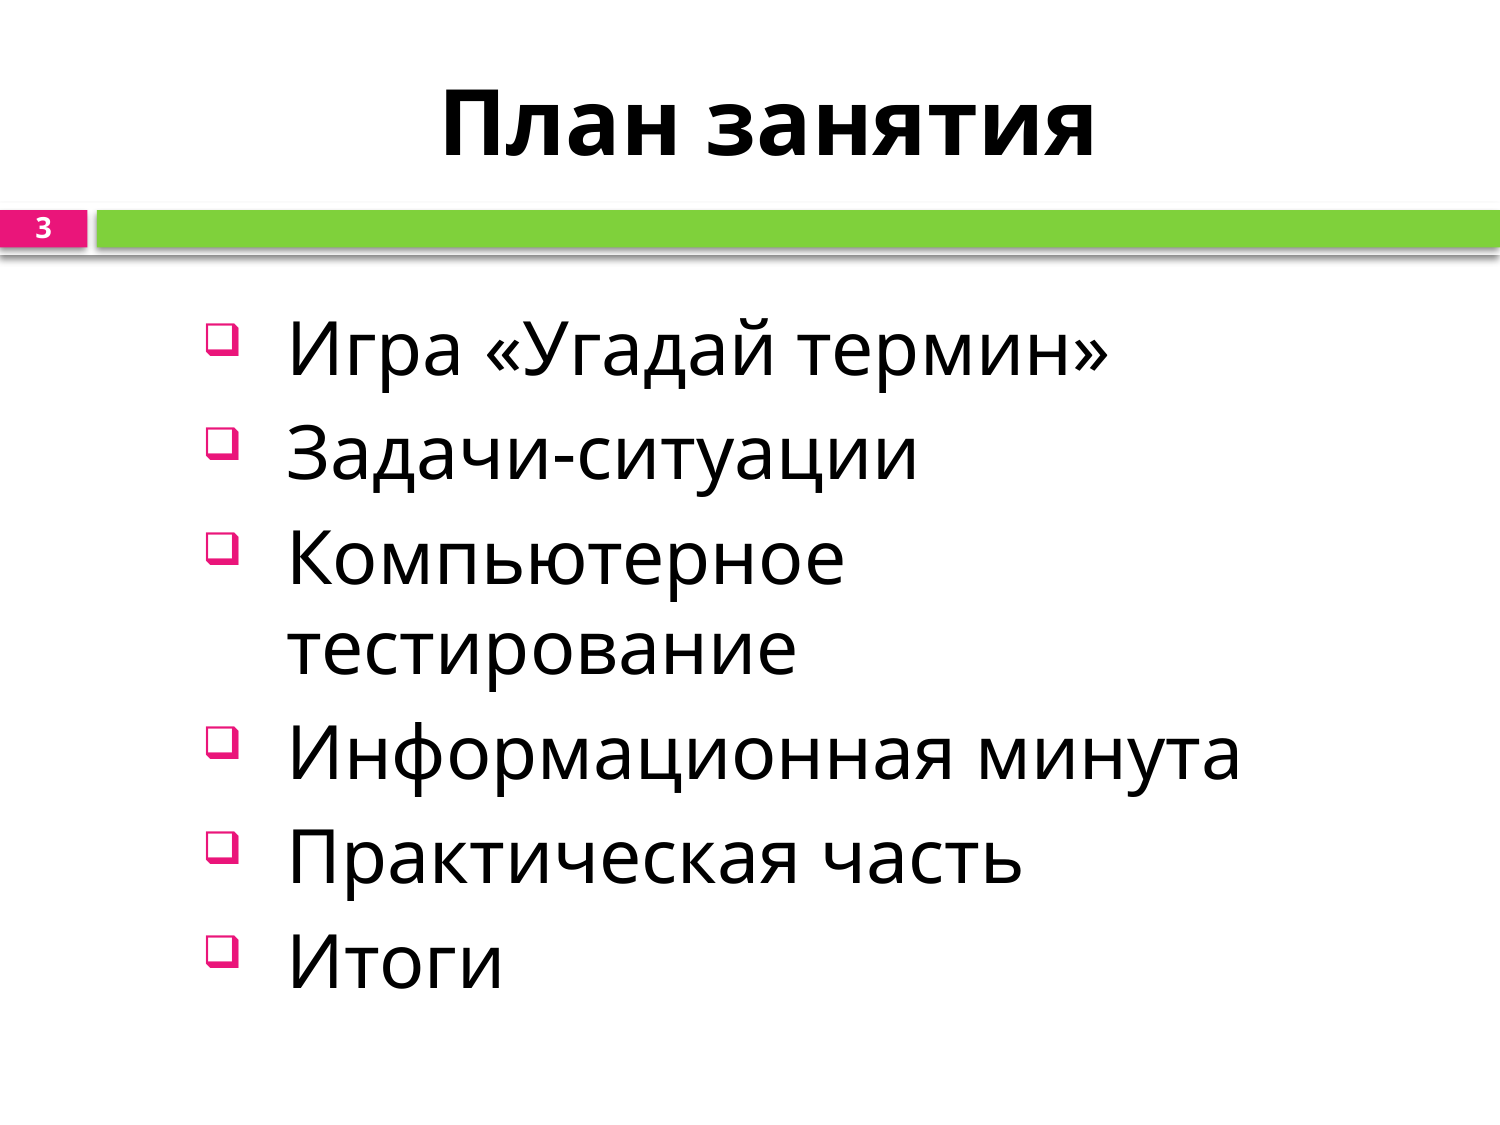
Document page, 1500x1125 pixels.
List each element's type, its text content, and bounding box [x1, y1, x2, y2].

slide_number 3 [0, 208, 88, 249]
title План занятия [99, 37, 1438, 200]
text_box Игра «Угадай термин» Задачи-ситуации Компьютерное тестирование Информационная минута Практическая часть Итоги [187, 292, 1348, 973]
